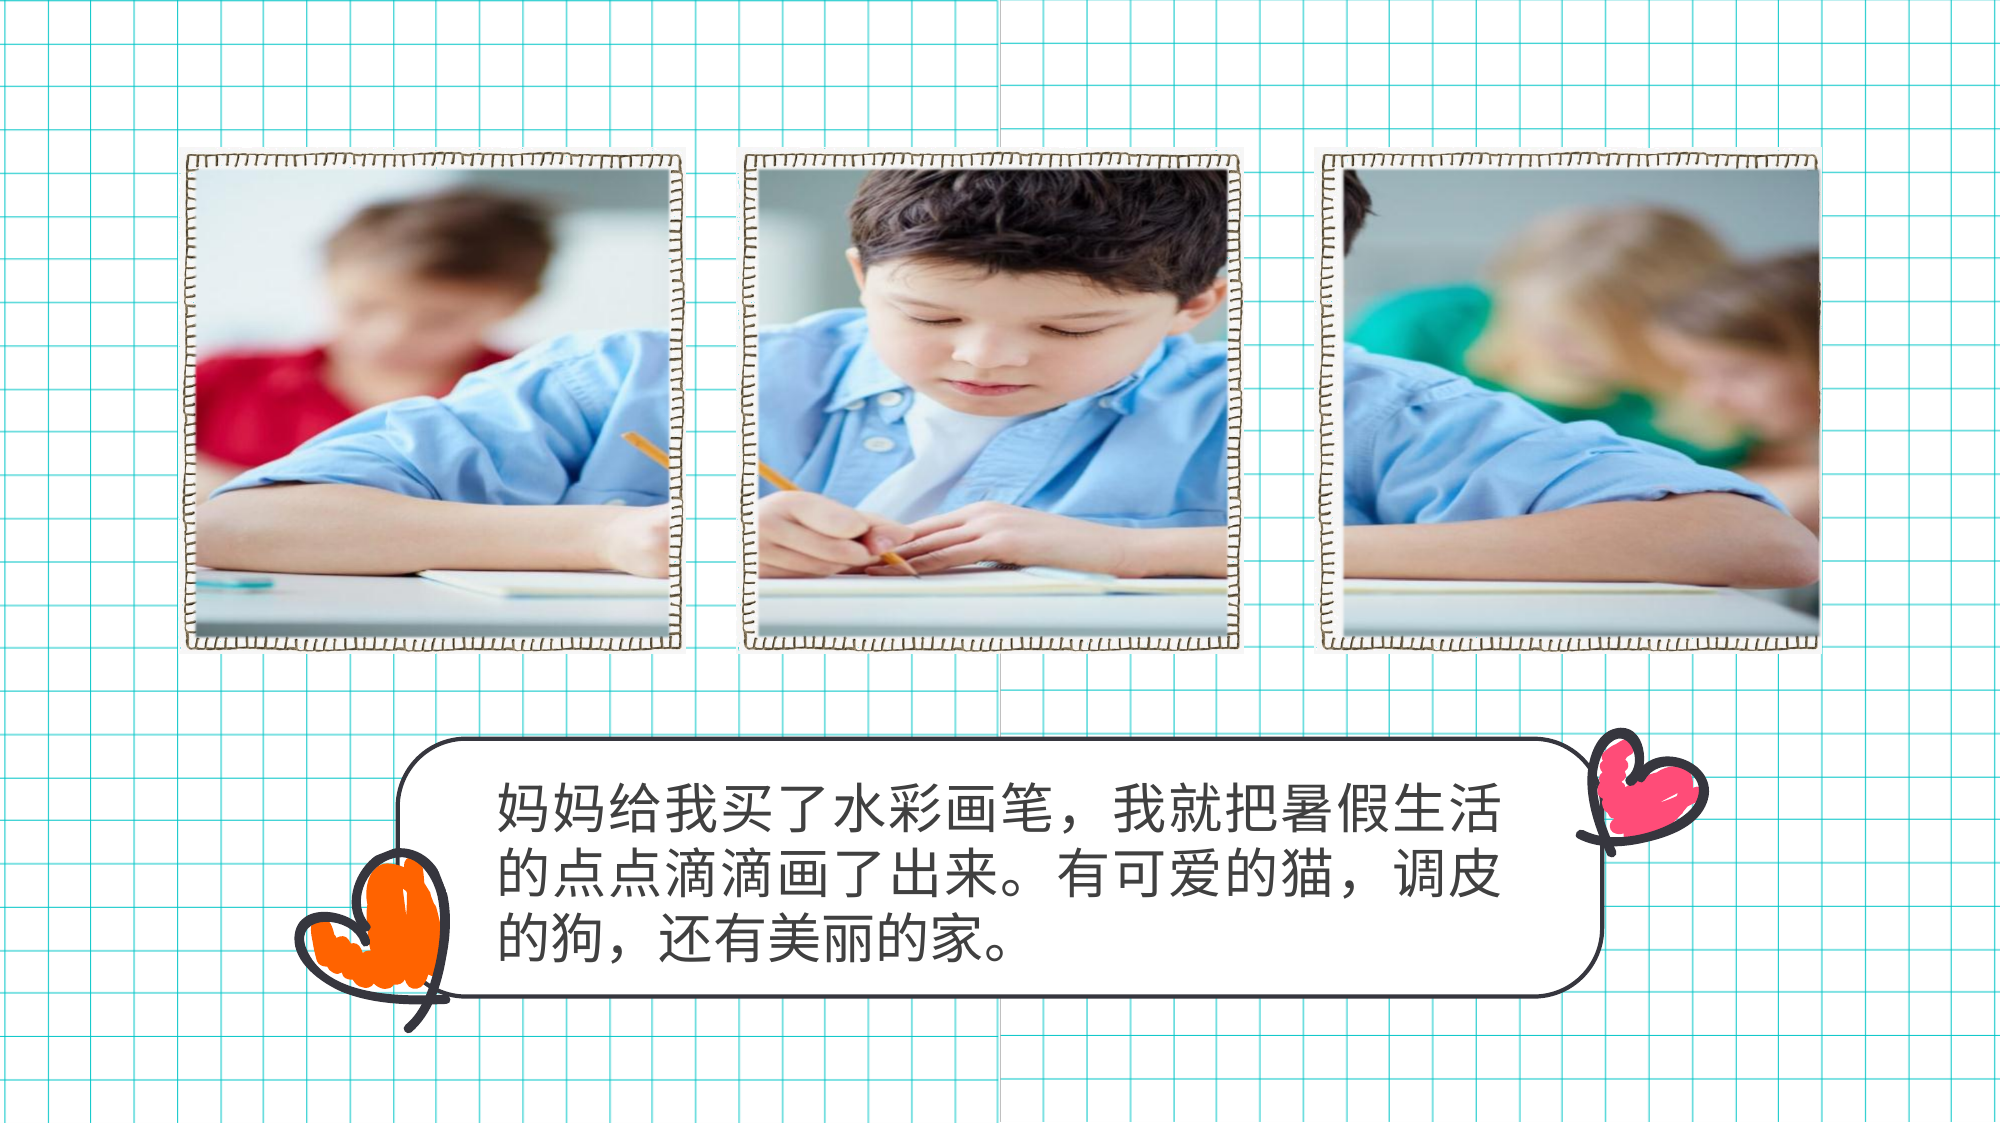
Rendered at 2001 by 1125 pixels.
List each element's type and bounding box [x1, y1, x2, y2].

text_box [397, 738, 1603, 997]
picture [0, 0, 2000, 1125]
text_box [178, 147, 1822, 654]
